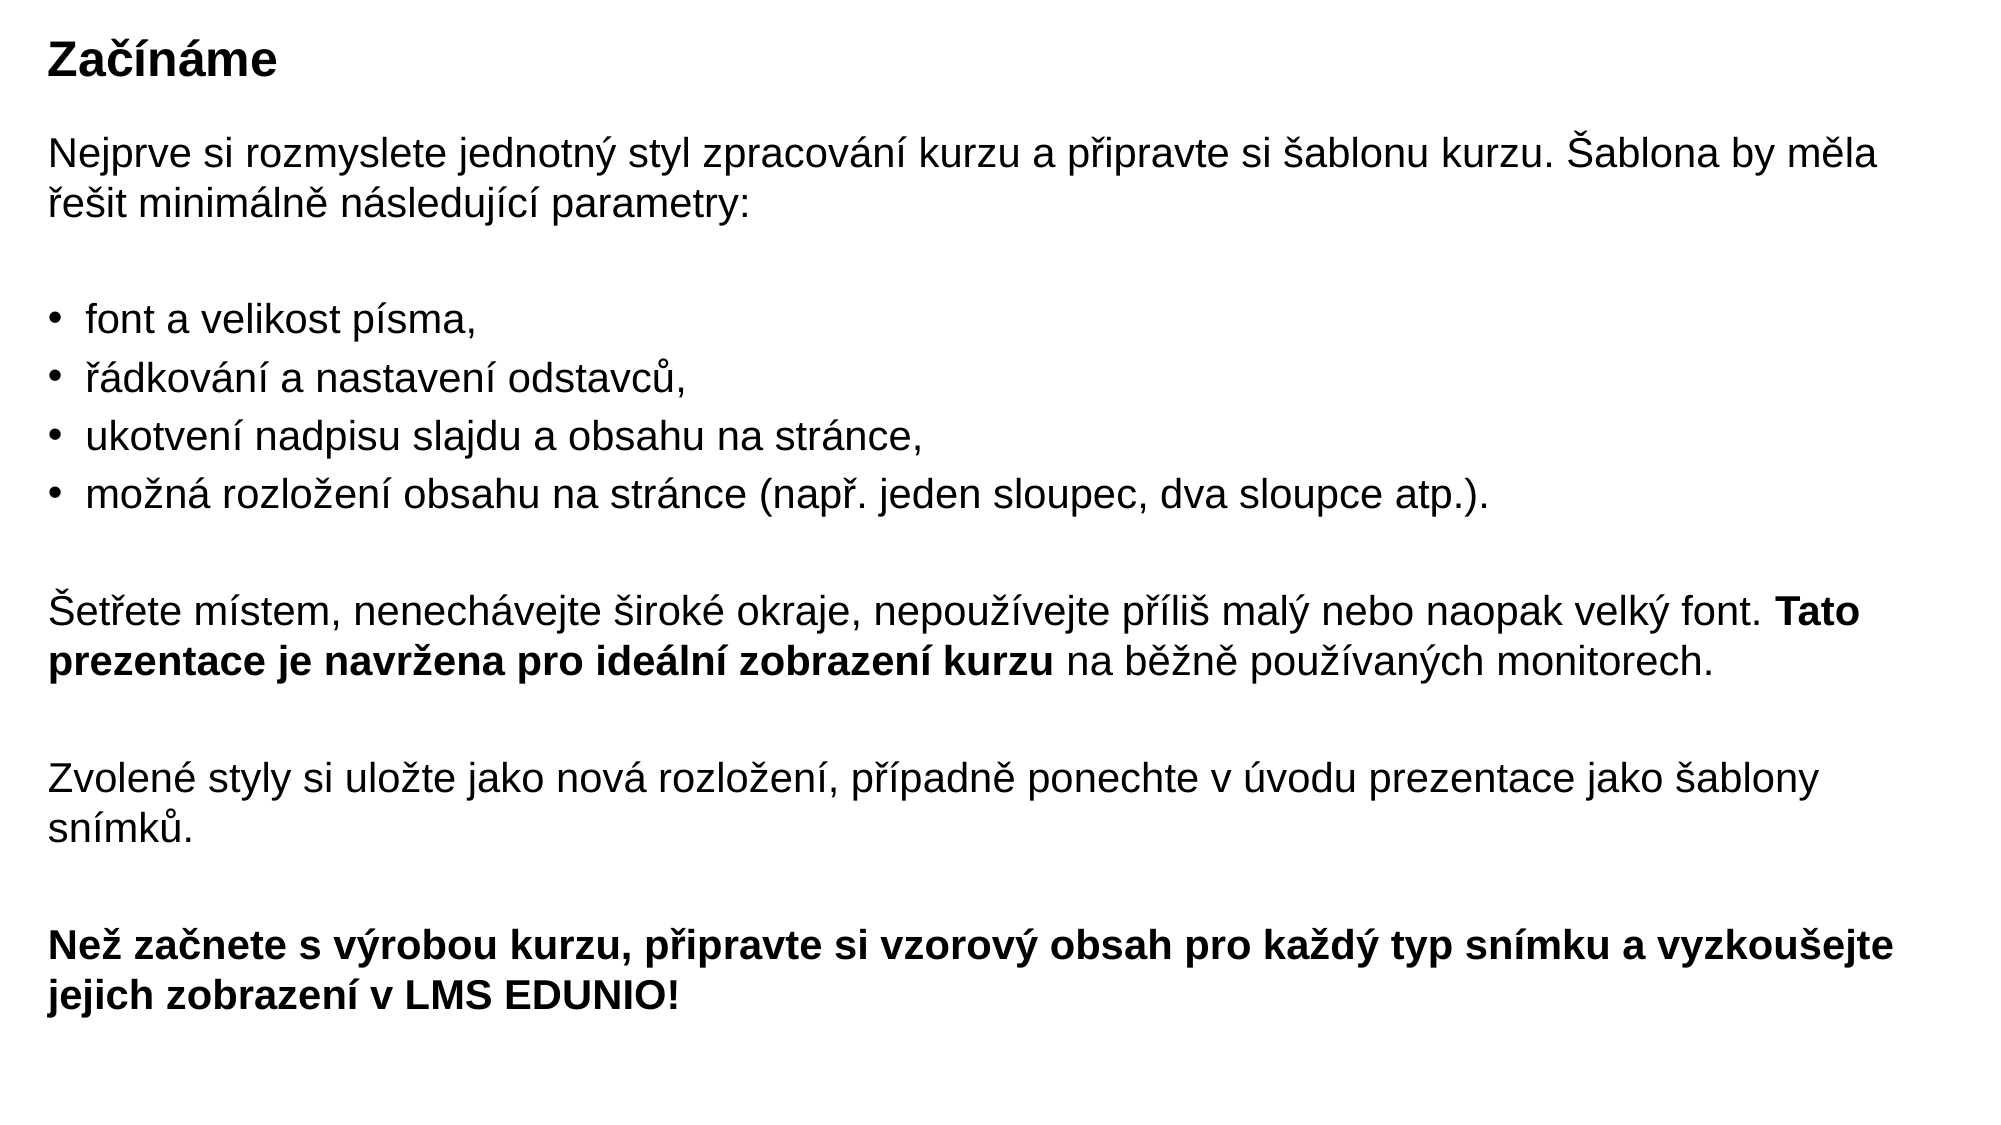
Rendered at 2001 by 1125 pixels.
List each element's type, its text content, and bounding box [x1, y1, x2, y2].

list Nejprve si rozmyslete jednotný styl zpracování kurzu a připravte si šablonu kurzu. Šablona by měla řešit minimálně následující parametry: font a velikost písma, řádkování a nastavení odstavců, ukotvení nadpisu slajdu a obsahu na stránce, možná rozložení obsahu na stránce (např. jeden sloupec, dva sloupce atp.). Šetřete místem, nenechávejte široké okraje, nepoužívejte příliš malý nebo naopak velký font. Tato prezentace je navržena pro ideální zobrazení kurzu na běžně používaných monitorech. Zvolené styly si uložte jako nová rozložení, případně ponechte v úvodu prezentace jako šablony snímků. Než začnete s výrobou kurzu, připravte si vzorový obsah pro každý typ snímku a vyzkoušejte jejich zobrazení v LMS EDUNIO! [33, 118, 1967, 1081]
title Začínáme [33, 11, 1967, 110]
